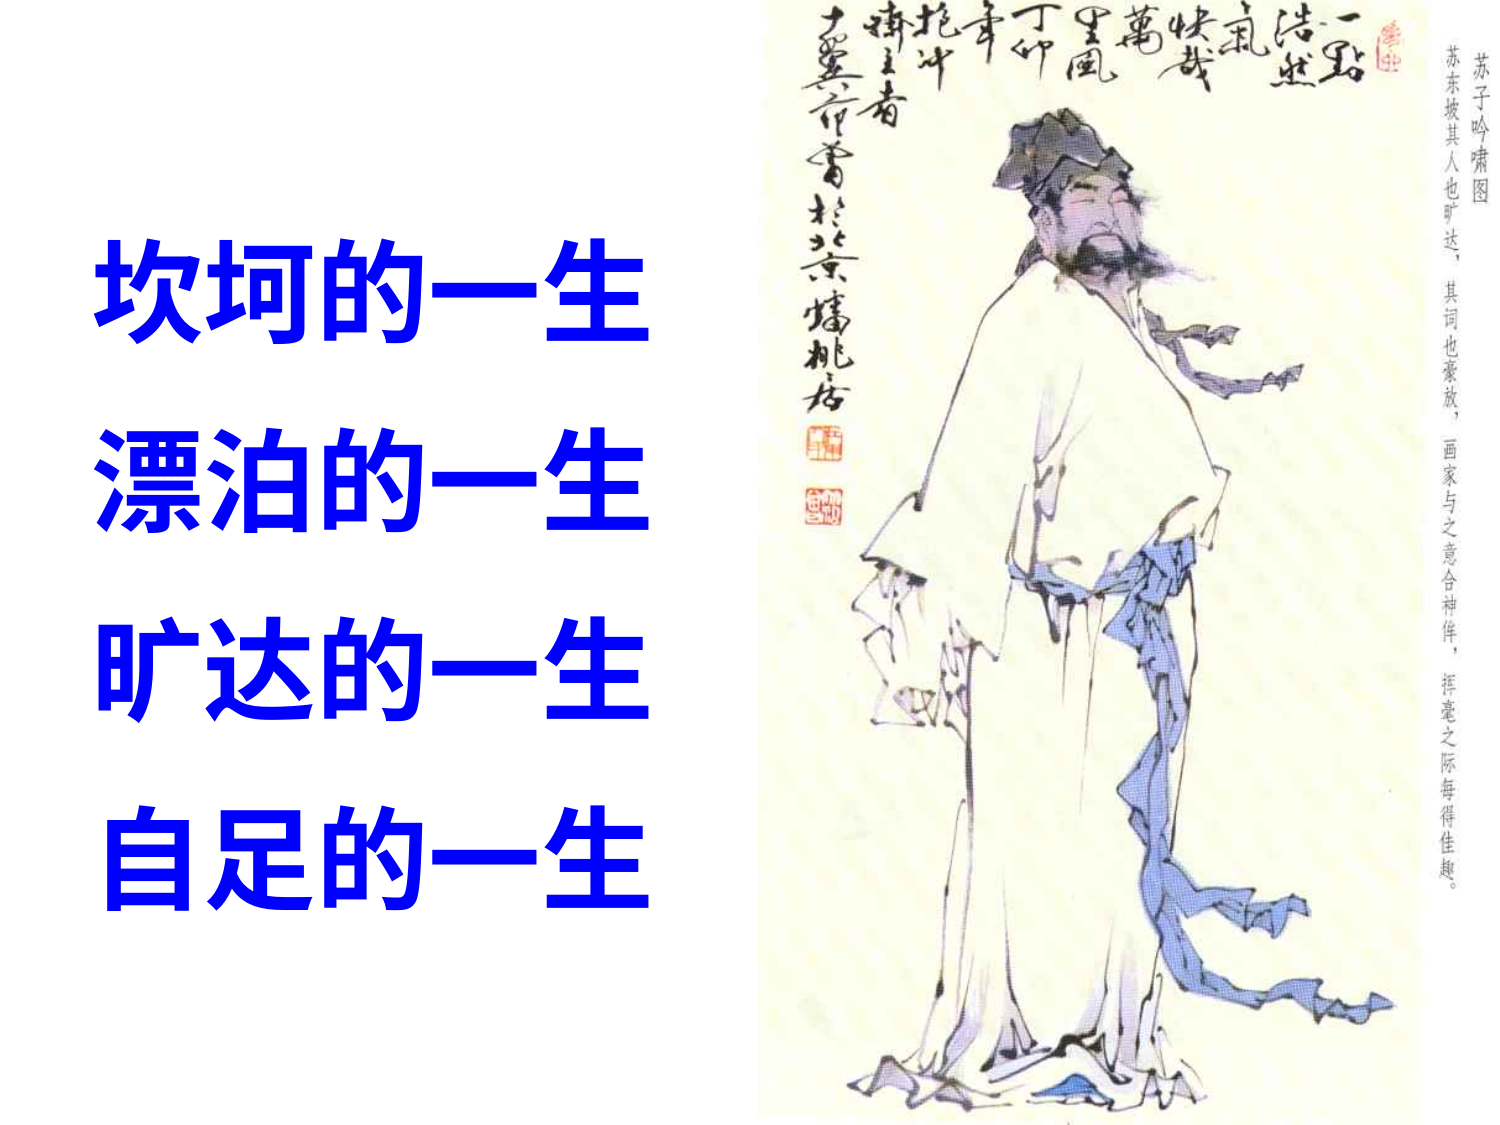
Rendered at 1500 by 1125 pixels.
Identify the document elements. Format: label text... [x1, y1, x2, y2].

picture [757, 0, 1500, 1125]
text_box 坎坷的一生 漂泊的一生 旷达的一生 自足的一生 [76, 160, 727, 932]
